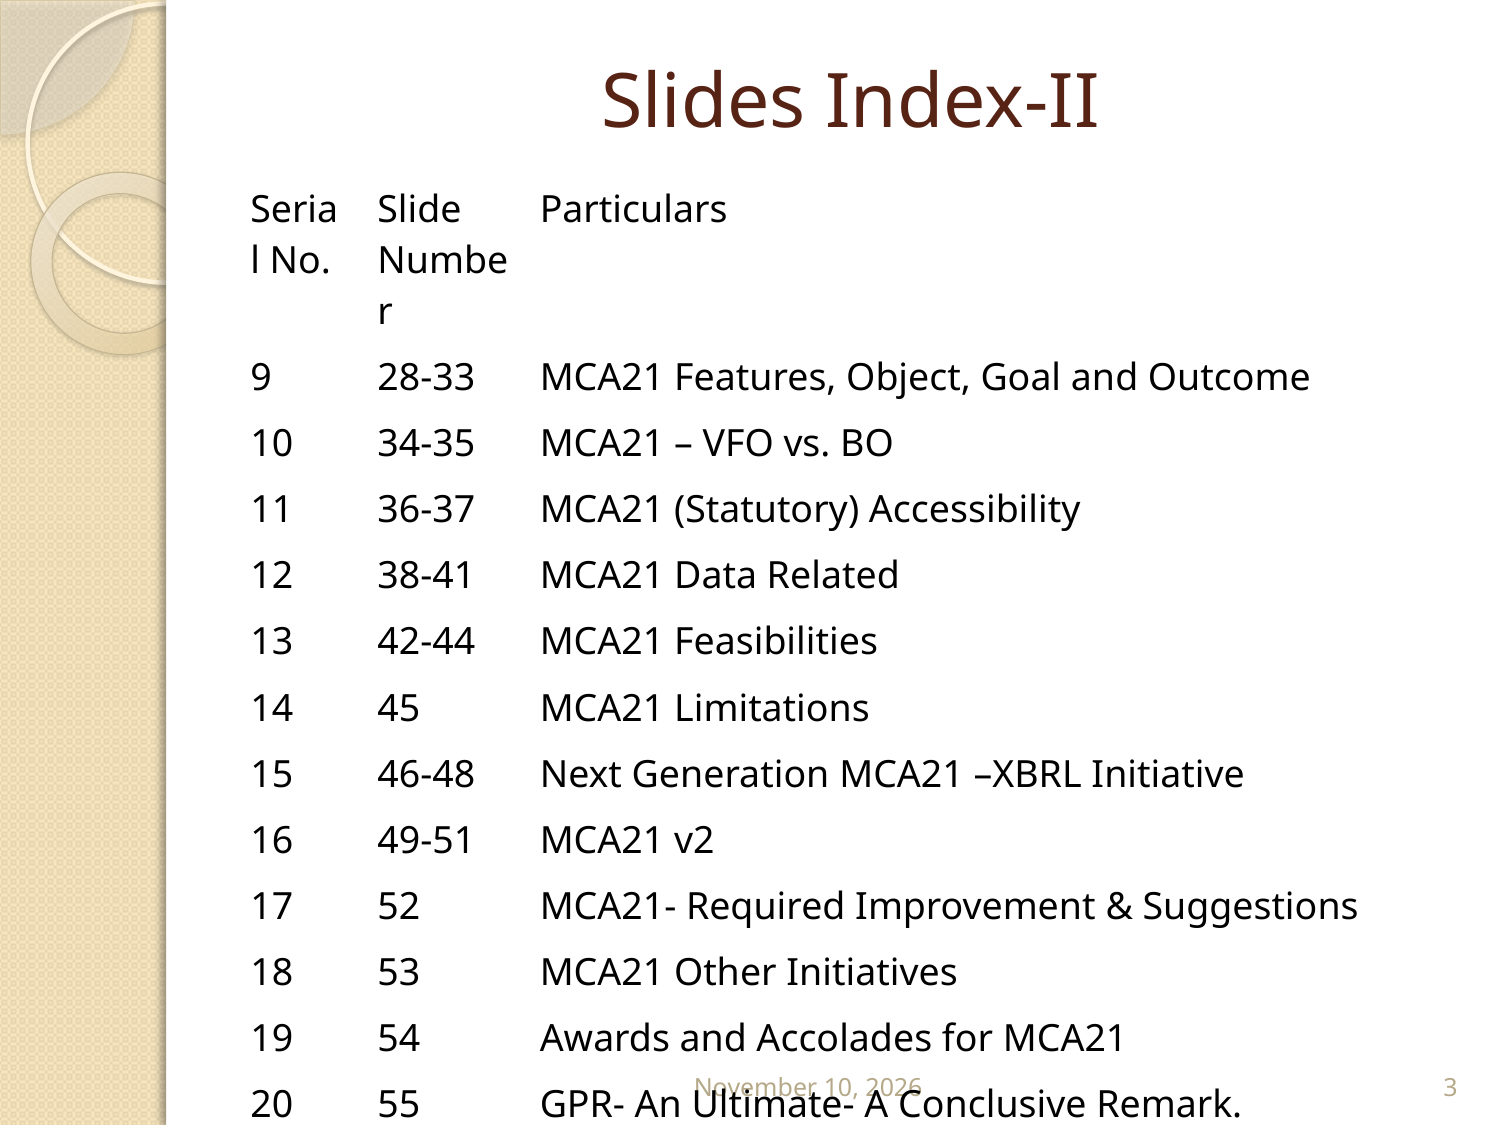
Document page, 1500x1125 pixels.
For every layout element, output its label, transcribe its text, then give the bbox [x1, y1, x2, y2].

table_cell 9 [235, 343, 362, 409]
table_cell MCA21 v2 [525, 806, 1465, 872]
table_cell 18 [235, 938, 362, 1004]
table_cell Awards and Accolades for MCA21 [525, 1004, 1465, 1070]
table_cell MCA21 – VFO vs. BO [525, 409, 1465, 475]
table_cell 12 [235, 541, 362, 607]
table_cell 10 [235, 409, 362, 475]
table_cell GPR- An Ultimate- A Conclusive Remark. [525, 1070, 1465, 1125]
table_cell 38-41 [362, 541, 525, 607]
table_cell 52 [362, 872, 525, 938]
table_cell 14 [235, 674, 362, 740]
table_cell MCA21 Other Initiatives [525, 938, 1465, 1004]
table_cell 28-33 [362, 343, 525, 409]
table_header Serial No. [235, 175, 362, 343]
table_cell MCA21 Features, Object, Goal and Outcome [525, 343, 1465, 409]
table_cell 34-35 [362, 409, 525, 475]
table_cell MCA21- Required Improvement & Suggestions [525, 872, 1465, 938]
table_cell 20 [235, 1070, 362, 1125]
table_cell Next Generation MCA21 –XBRL Initiative [525, 740, 1465, 806]
table_header Particulars [525, 175, 1465, 343]
table_cell 49-51 [362, 806, 525, 872]
table_cell 45 [362, 674, 525, 740]
table_cell 42-44 [362, 607, 525, 674]
table_cell MCA21 Limitations [525, 674, 1465, 740]
table_cell 53 [362, 938, 525, 1004]
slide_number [587, 1034, 938, 1113]
table_cell 17 [235, 872, 362, 938]
table_cell 36-37 [362, 475, 525, 541]
table_cell MCA21 Feasibilities [525, 607, 1465, 674]
table_cell 13 [235, 607, 362, 674]
table_cell 11 [235, 475, 362, 541]
table_cell 19 [235, 1004, 362, 1070]
table_cell 54 [362, 1004, 525, 1070]
slide_number 3 [1413, 1034, 1488, 1113]
table_cell 46-48 [362, 740, 525, 806]
table_cell 16 [235, 806, 362, 872]
table_cell MCA21 (Statutory) Accessibility [525, 475, 1465, 541]
table_header Slide Number [362, 175, 525, 343]
table_cell 15 [235, 740, 362, 806]
title Slides Index-II [235, 45, 1466, 150]
table_cell MCA21 Data Related [525, 541, 1465, 607]
table_cell 55 [362, 1070, 525, 1125]
